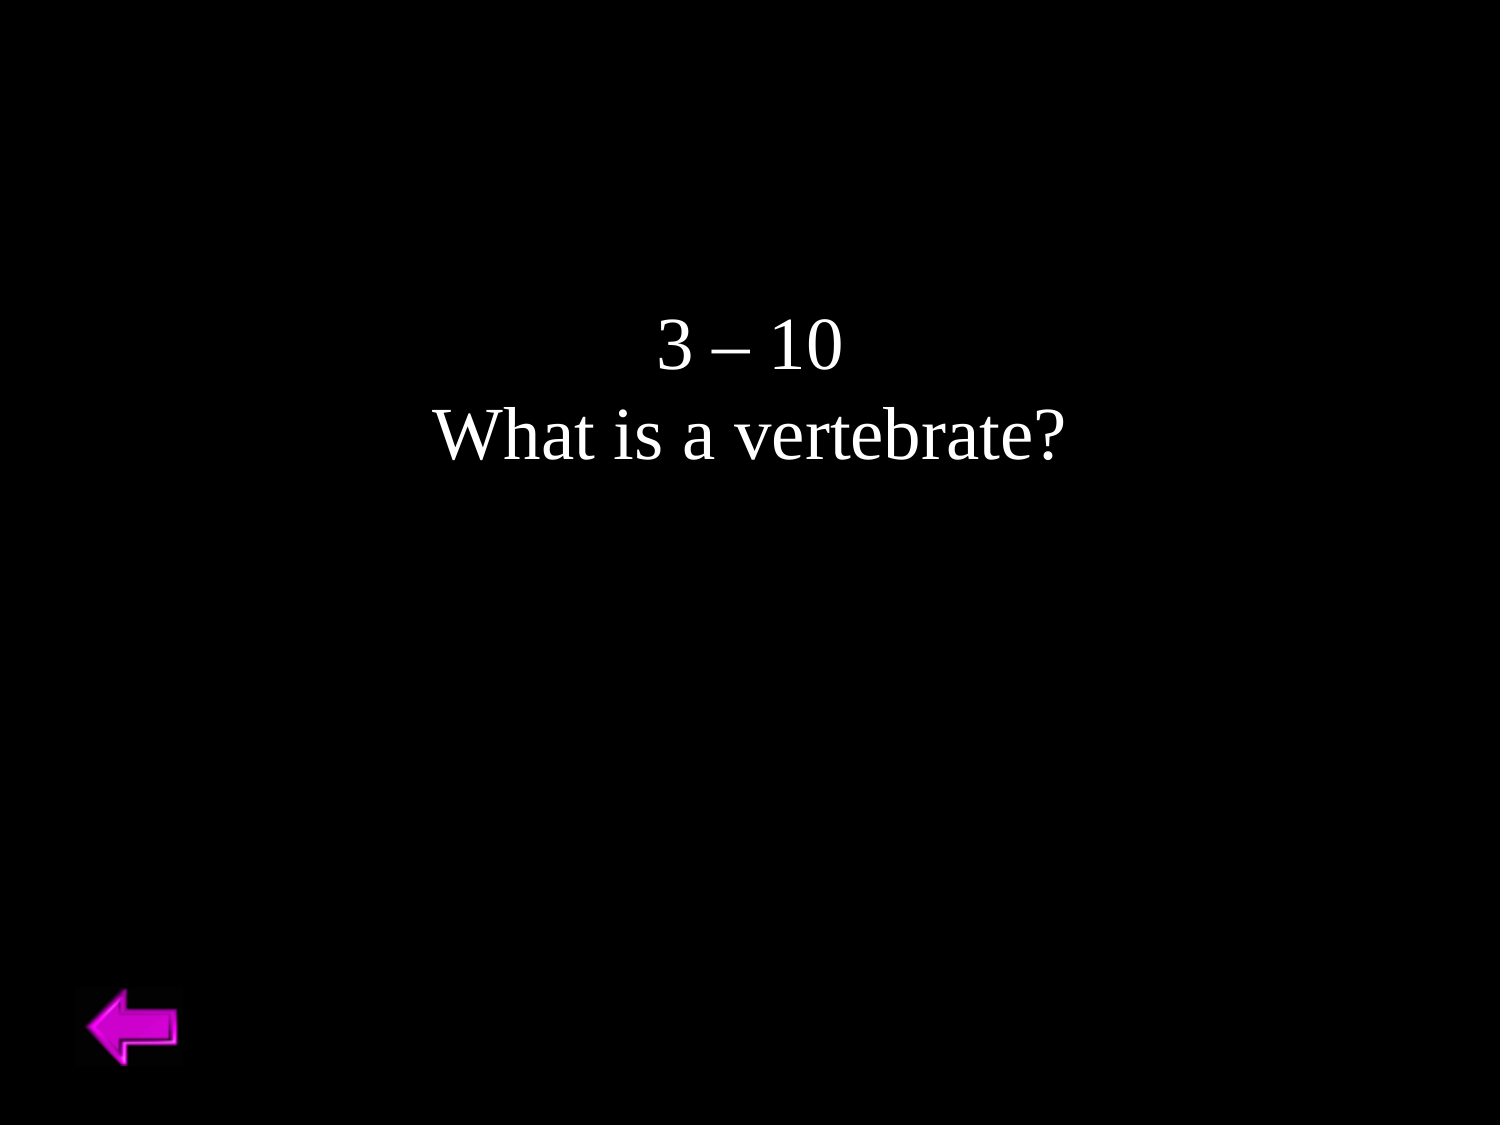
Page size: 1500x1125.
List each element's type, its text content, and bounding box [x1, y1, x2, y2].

text_box 3 – 10 What is a vertebrate? [12, 287, 1488, 483]
picture [74, 987, 183, 1066]
